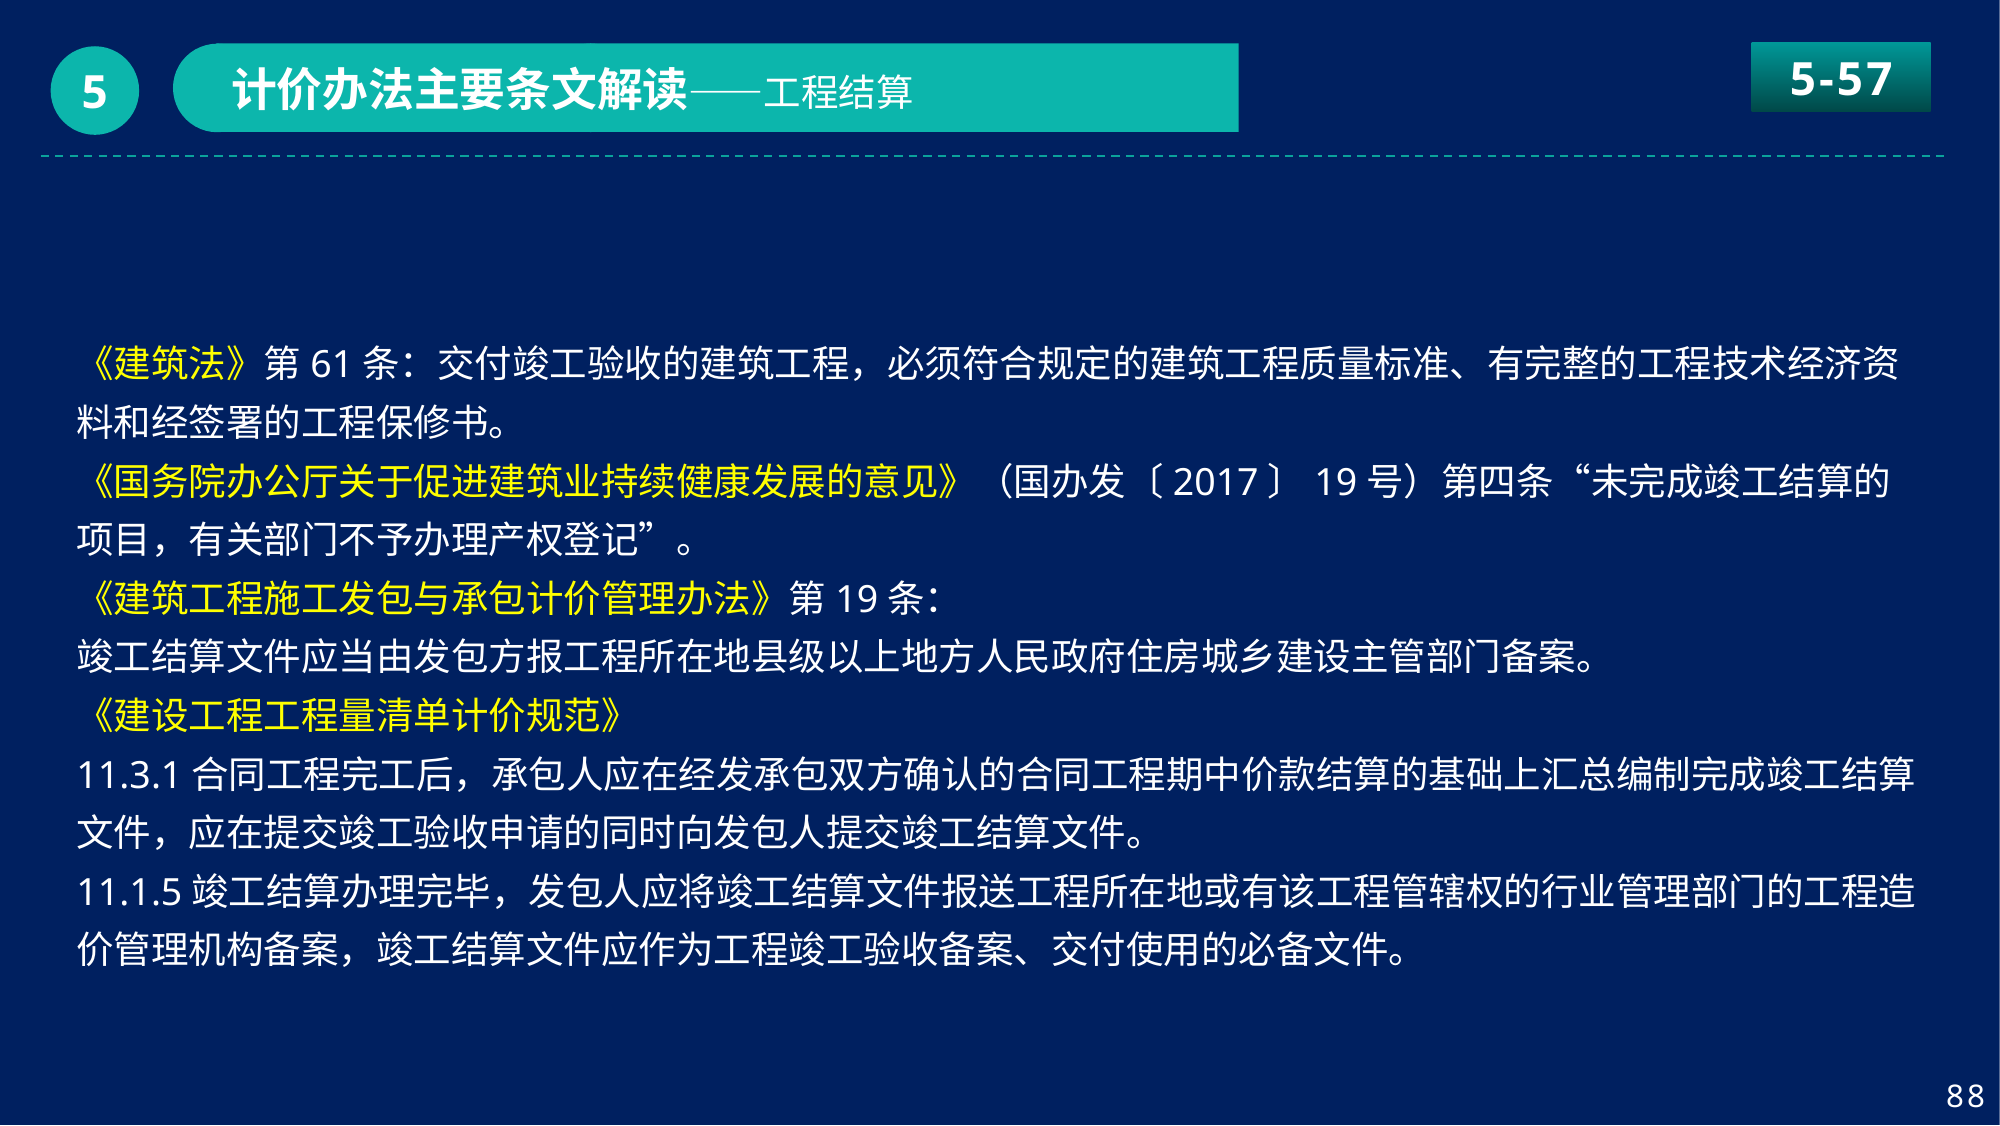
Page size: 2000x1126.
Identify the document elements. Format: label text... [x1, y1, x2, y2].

text_box 《建筑法》第61条：交付竣工验收的建筑工程，必须符合规定的建筑工程质量标准、有完整的工程技术经济资料和经签署的工程保修书。 《国务院办公厅关于促进建筑业持续健康发展的意见》（国办发〔2017〕19号）第四条“未完成竣工结算的项目，有关部门不予办理产权登记”。 《建筑工程施工发包与承包计价管理办法》第19条： 竣工结算文件应当由发包方报工程所在地县级以上地方人民政府住房城乡建设主管部门备案。 《建设工程工程量清单计价规范》 11.3.1合同工程完工后，承包人应在经发承包双方确认的合同工程期中价款结算的基础上汇总编制完成竣工结算文件，应在提交竣工验收申请的同时向发包人提交竣工结算文件。 11.1.5竣工结算办理完毕，发包人应将竣工结算文件报送工程所在地或有该工程管辖权的行业管理部门的工程造价管理机构备案，竣工结算文件应作为工程竣工验收备案、交付使用的必备文件。 [62, 319, 1937, 979]
text_box 88 [1905, 1065, 2000, 1126]
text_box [40, 43, 1950, 157]
